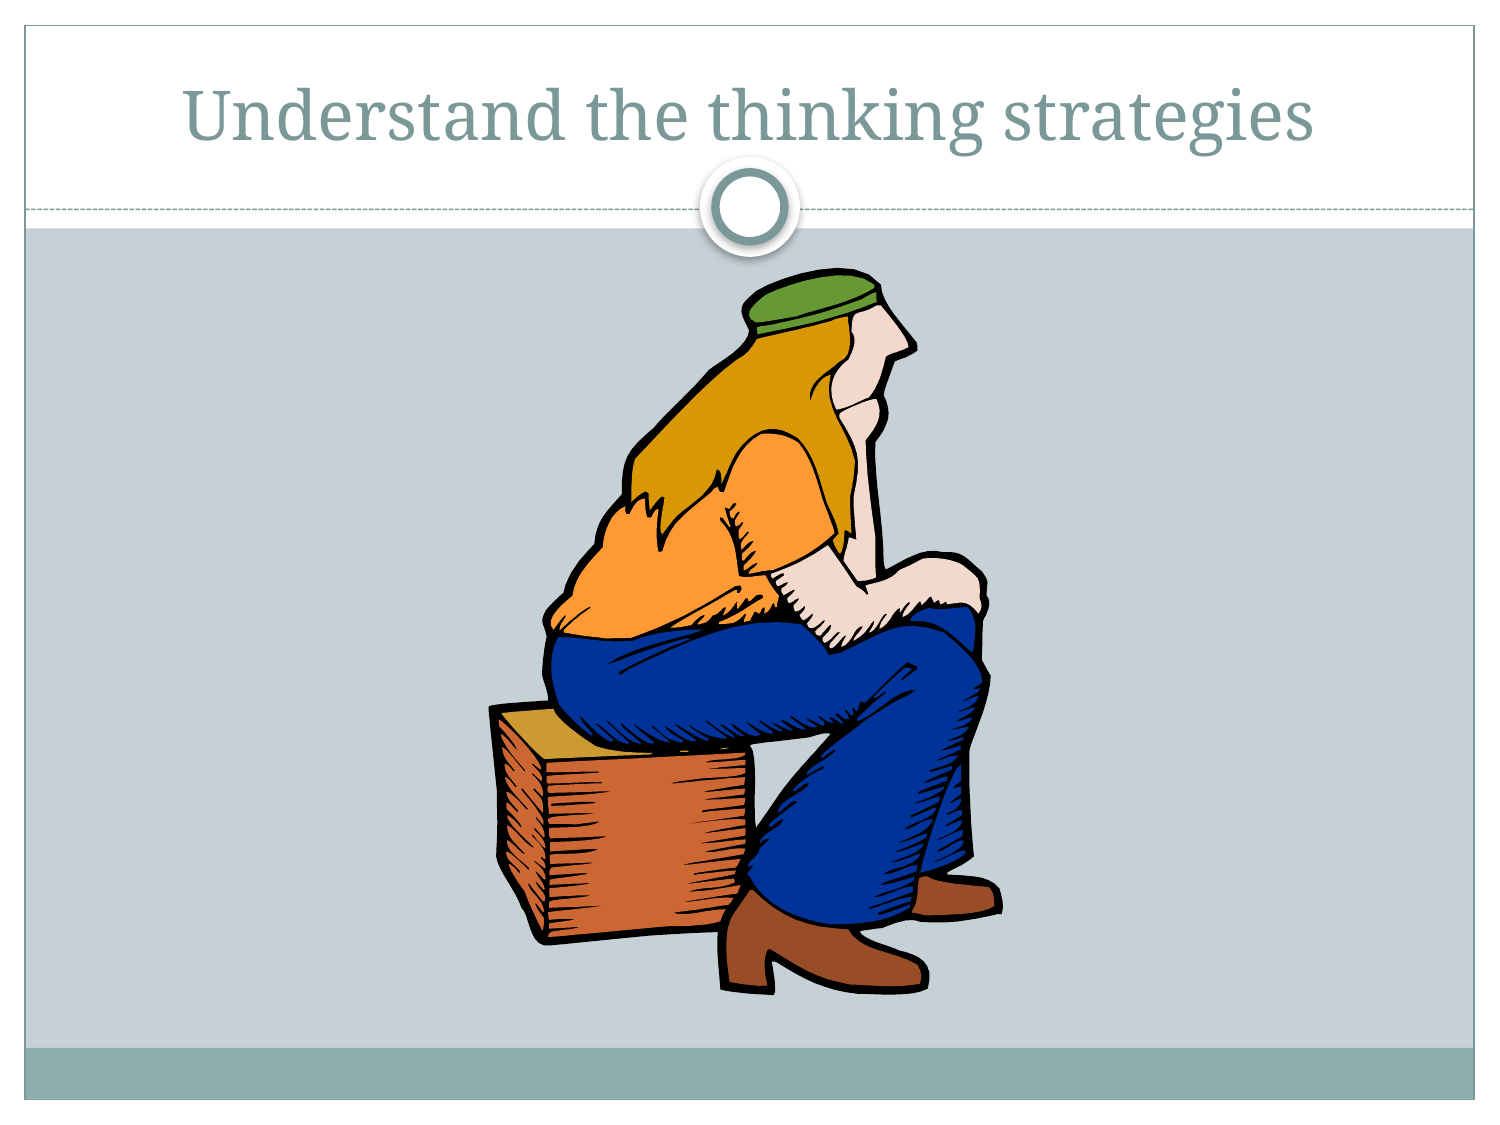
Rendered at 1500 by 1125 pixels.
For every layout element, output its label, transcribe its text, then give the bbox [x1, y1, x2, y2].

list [488, 250, 1006, 1001]
title Understand the thinking strategies [49, 37, 1450, 162]
